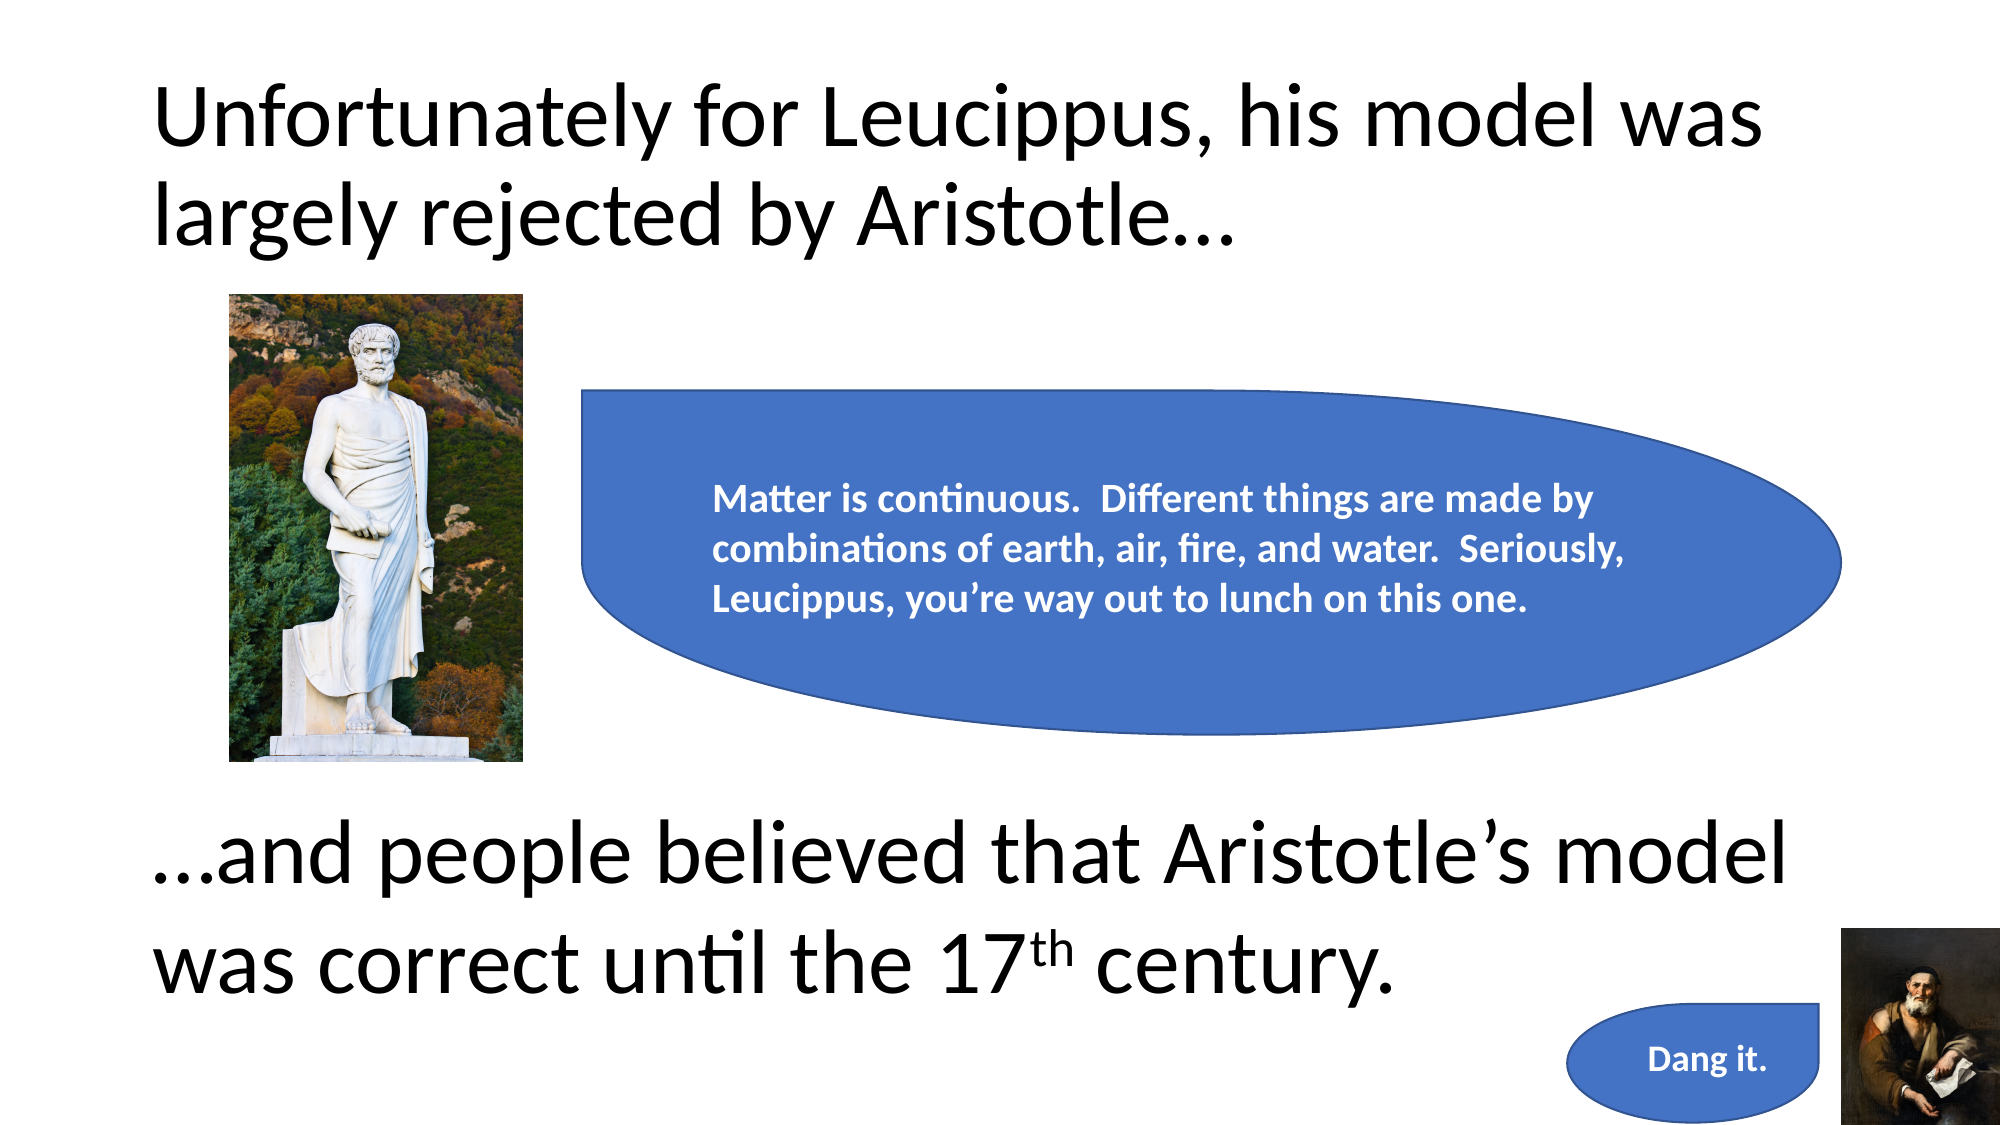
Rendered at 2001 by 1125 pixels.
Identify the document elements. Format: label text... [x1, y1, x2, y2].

title Unfortunately for Leucippus, his model was largely rejected by Aristotle… [137, 57, 1863, 276]
text_box [581, 389, 1843, 736]
text_box Dang it. [1632, 1026, 1830, 1087]
text_box Matter is continuous. Different things are made by combinations of earth, air, fire, and water. Seriously, Leucippus, you’re way out to lunch on this one. [697, 463, 1693, 629]
picture [229, 294, 523, 762]
text_box [1566, 1002, 1820, 1124]
text_box …and people believed that Aristotle’s model was correct until the 17th century. [137, 784, 1929, 1020]
picture [1840, 928, 2000, 1125]
